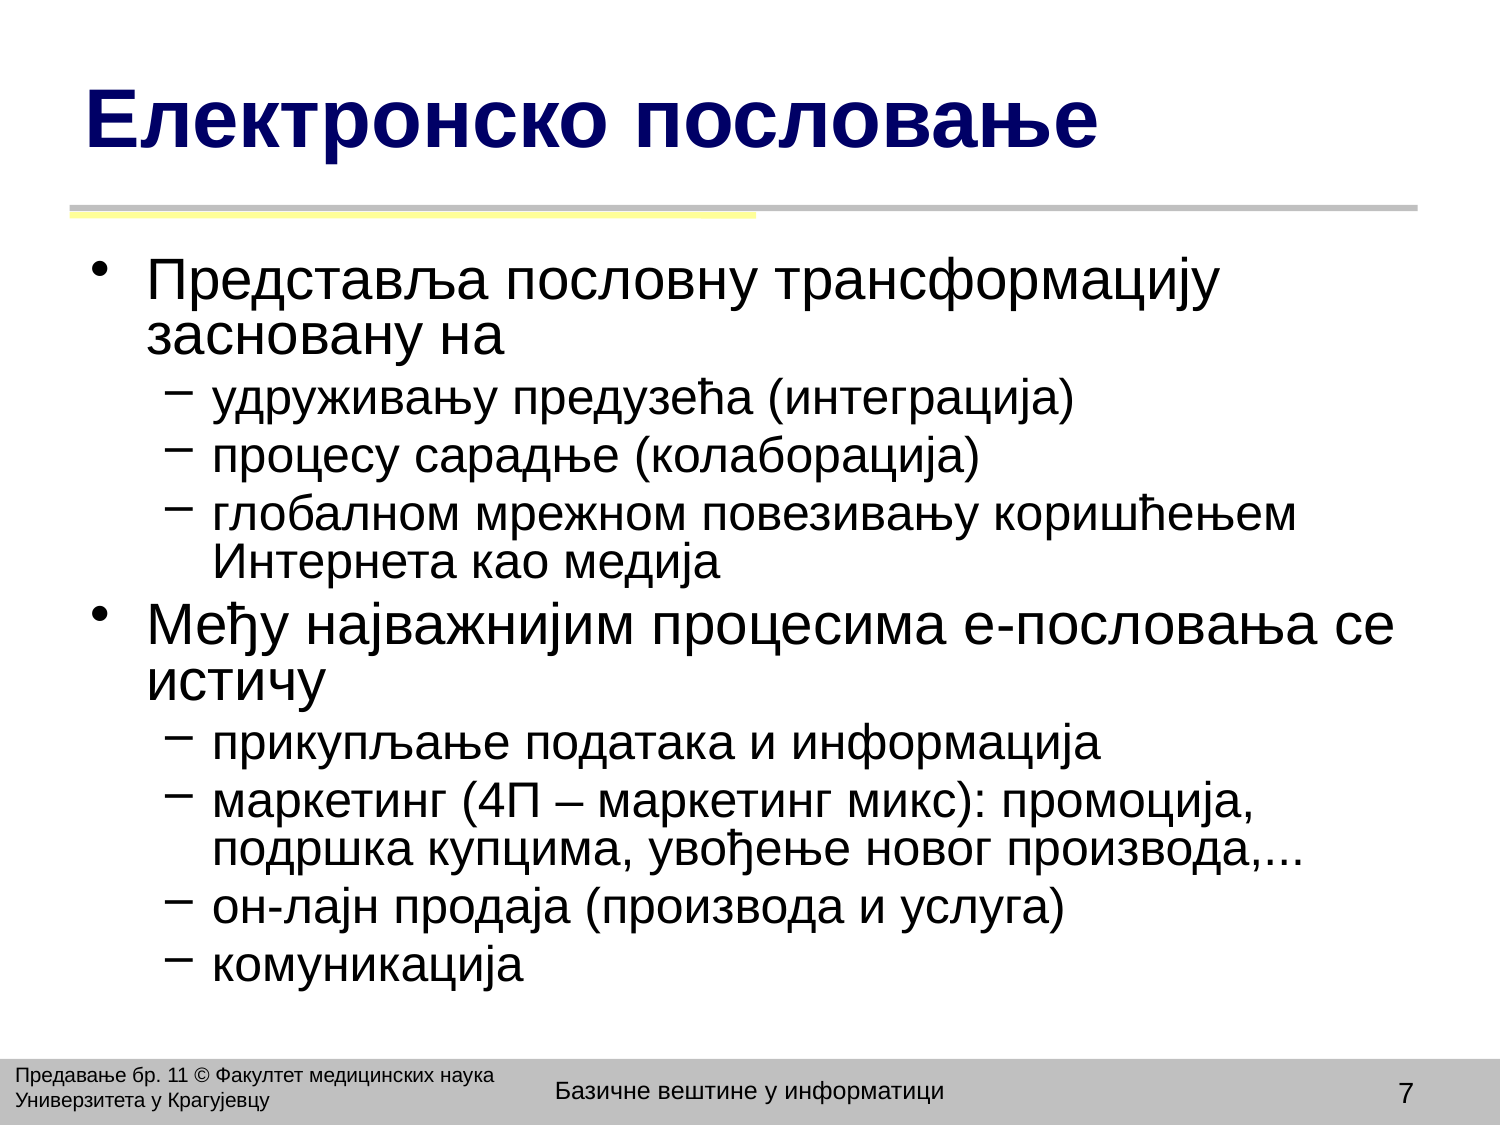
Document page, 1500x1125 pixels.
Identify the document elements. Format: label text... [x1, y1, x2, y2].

slide_number Предавање бр. 11 © Факултет медицинских наука Универзитета у Крагујевцу [0, 1053, 621, 1108]
slide_number 7 [1079, 1066, 1430, 1125]
title Електронско пословање [69, 19, 1426, 208]
list Представља пословну трансформацију засновану на удруживању предузећа (интеграција) процесу сарадње (колаборација) глобалном мрежном повезивању коришћењем Интернета као медија Међу најважнијим процесима е-пословања се истичу прикупљање података и информација маркетинг (4П – маркетинг микс): промоција, подршка купцима, увођење новог производа,... он-лајн продаја (производа и услуга) комуникација [74, 246, 1426, 1023]
footer Базичне вештине у информатици [512, 1066, 988, 1125]
